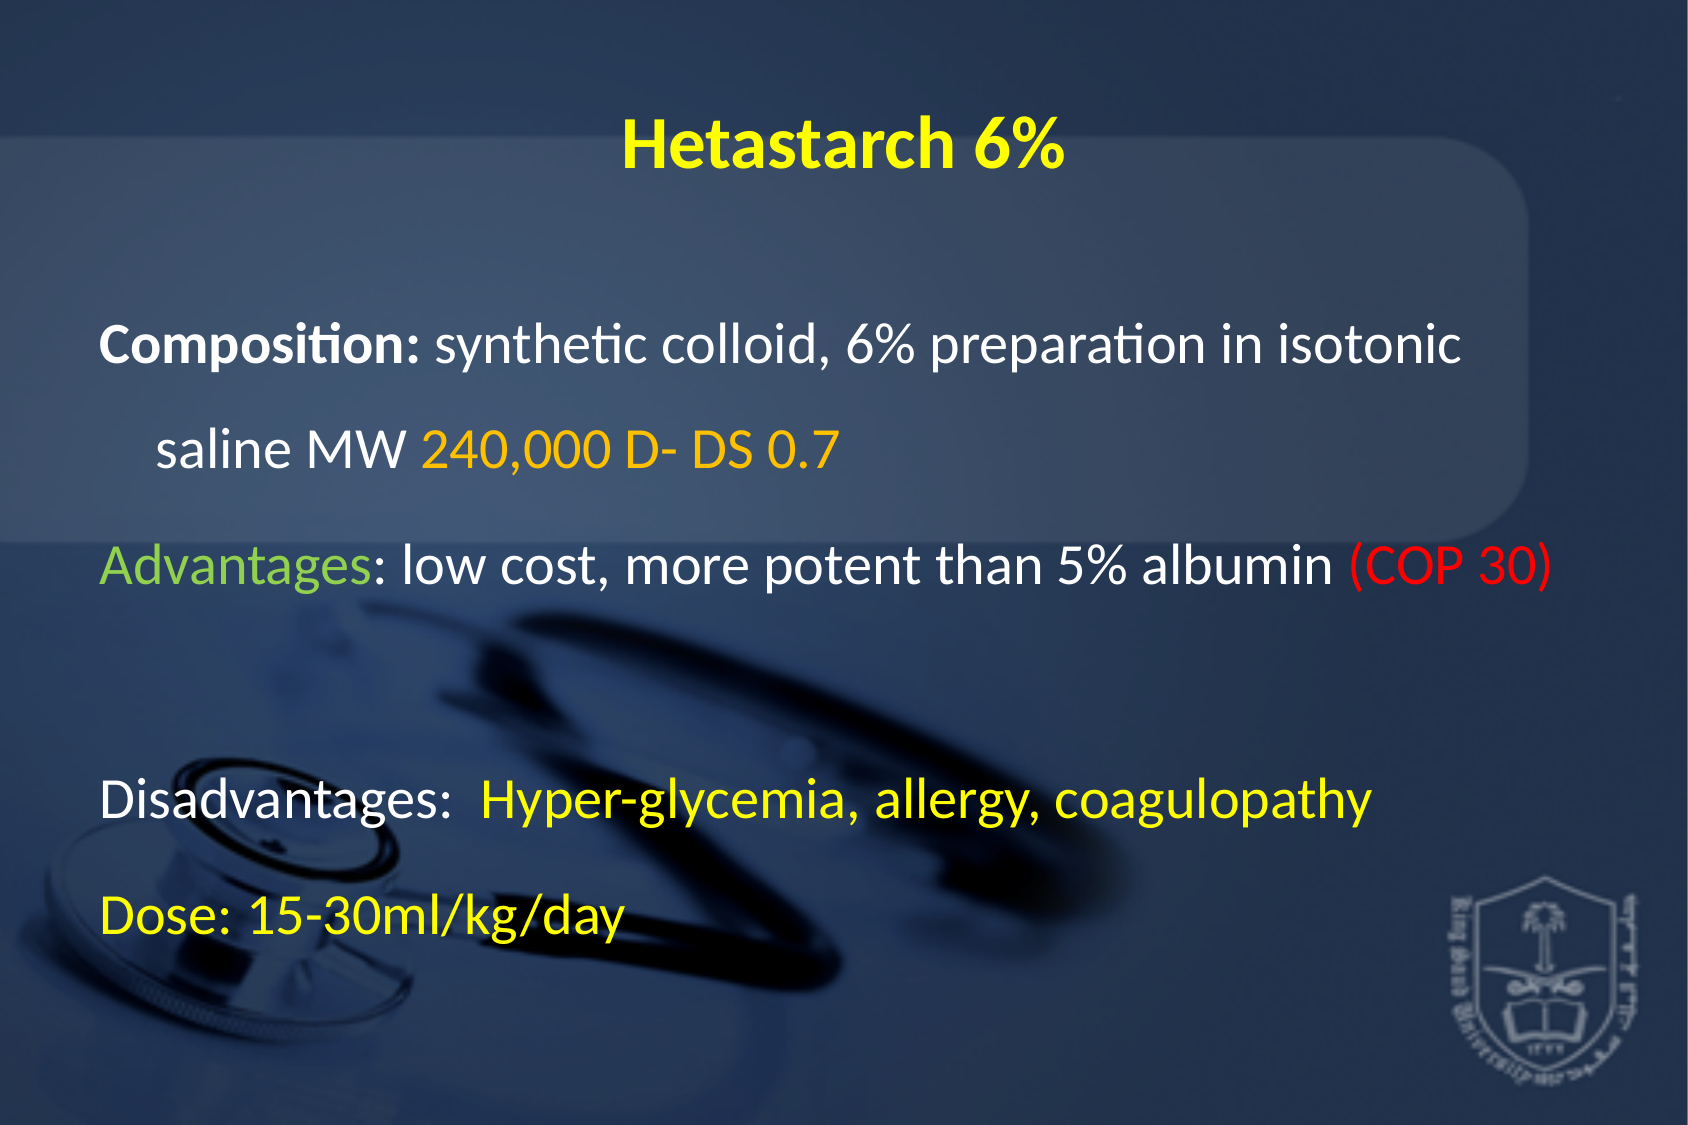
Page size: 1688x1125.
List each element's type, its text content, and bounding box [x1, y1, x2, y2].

list Composition: synthetic colloid, 6% preparation in isotonic saline MW 240,000 D- DS 0.7 Advantages: low cost, more potent than 5% albumin (COP 30) Disadvantages: Hyper-glycemia, allergy, coagulopathy Dose: 15-30ml/kg/day [84, 262, 1604, 1005]
title Hetastarch 6% [84, 45, 1604, 233]
picture [0, 0, 1688, 1125]
